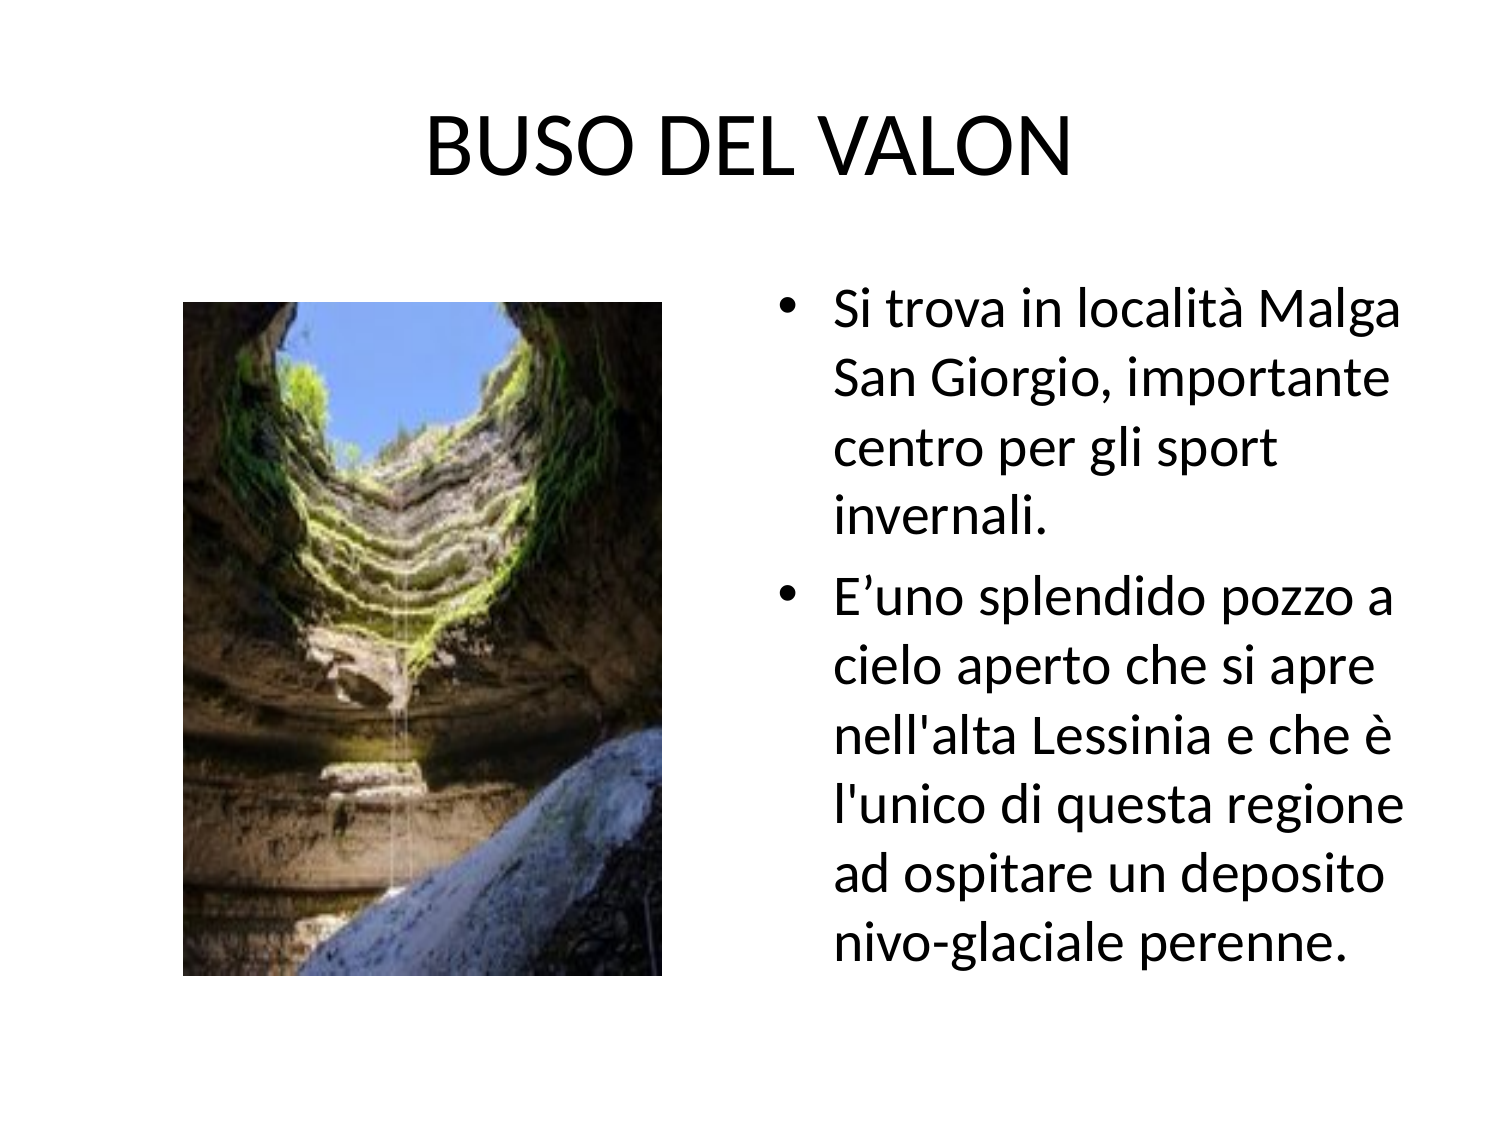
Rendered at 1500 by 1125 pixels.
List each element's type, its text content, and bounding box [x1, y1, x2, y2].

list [182, 302, 662, 977]
list Si trova in località Malga San Giorgio, importante centro per gli sport invernali. E’uno splendido pozzo a cielo aperto che si apre nell'alta Lessinia e che è l'unico di questa regione ad ospitare un deposito nivo-glaciale perenne. [762, 262, 1425, 1005]
title BUSO DEL VALON [75, 45, 1425, 233]
